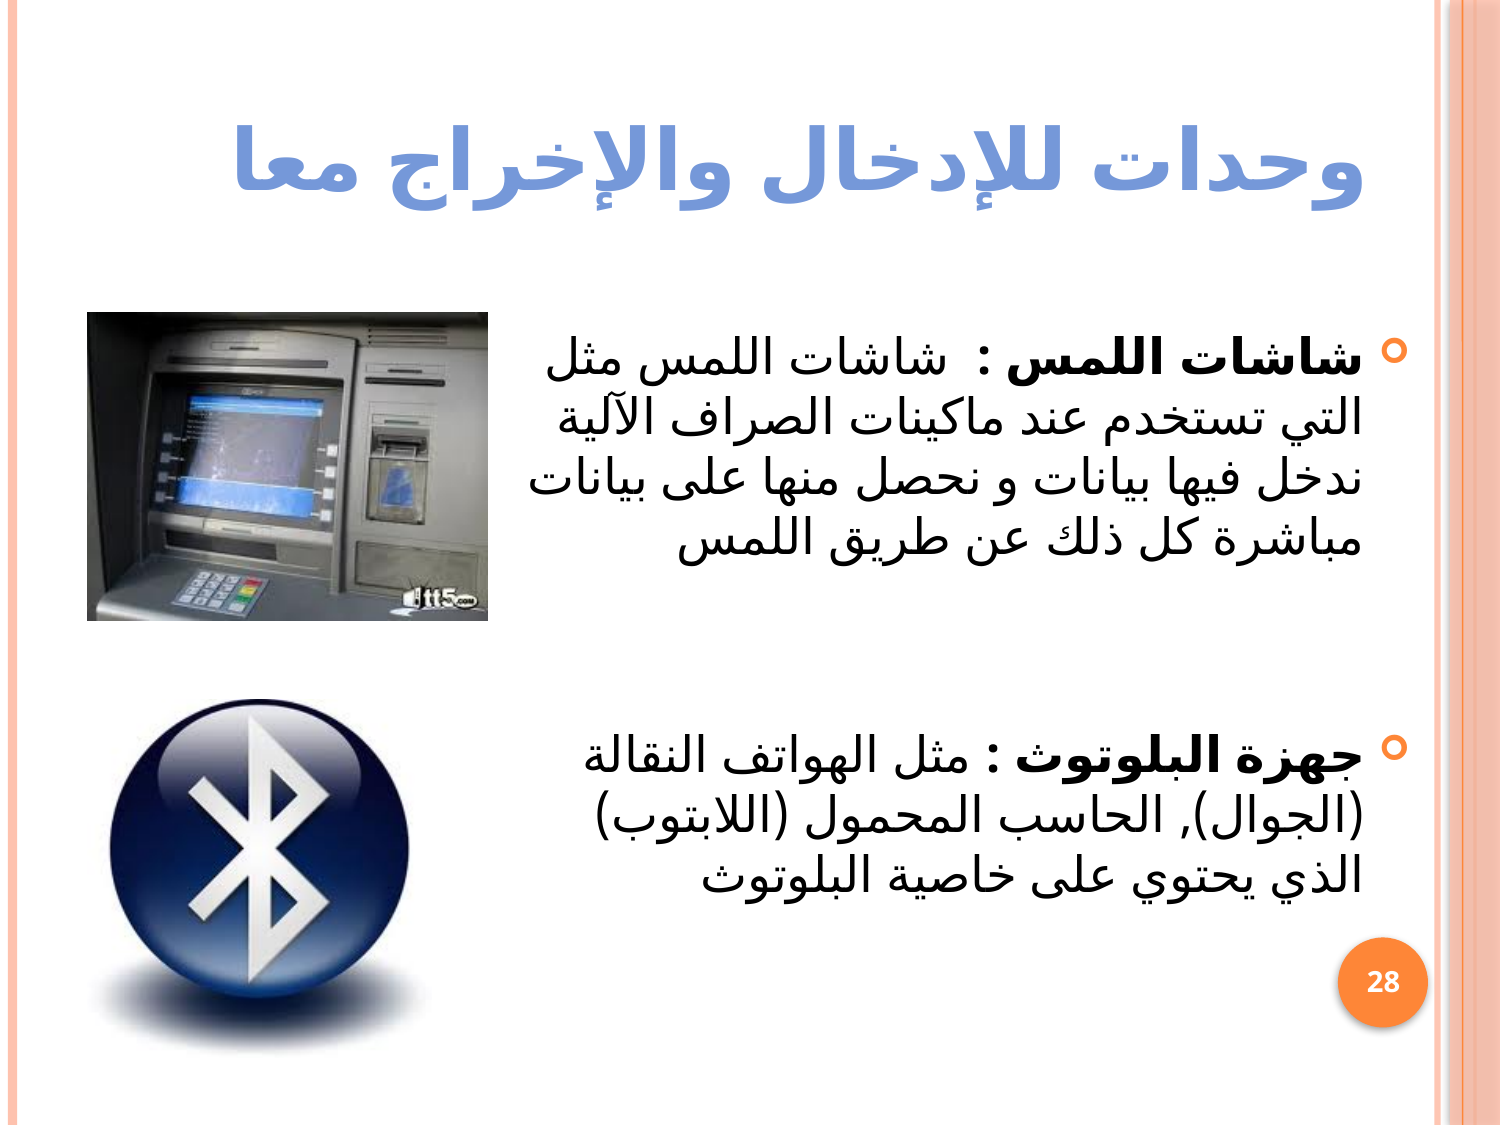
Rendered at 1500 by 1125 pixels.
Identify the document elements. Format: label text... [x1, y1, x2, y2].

list شاشات اللمس : شاشات اللمس مثل التي تستخدم عند ماكينات الصراف الآلية ندخل فيها بيانات و نحصل منها على بيانات مباشرة كل ذلك عن طريق اللمس جهزة البلوتوث : مثل الهواتف النقالة (الجوال), الحاسب المحمول (اللابتوب) الذي يحتوي على خاصية البلوتوث [512, 317, 1425, 1038]
title وحدات للإدخال والإخراج معا [187, 62, 1413, 250]
picture [86, 699, 432, 1059]
slide_number 28 [1333, 940, 1434, 1027]
picture [86, 311, 488, 621]
